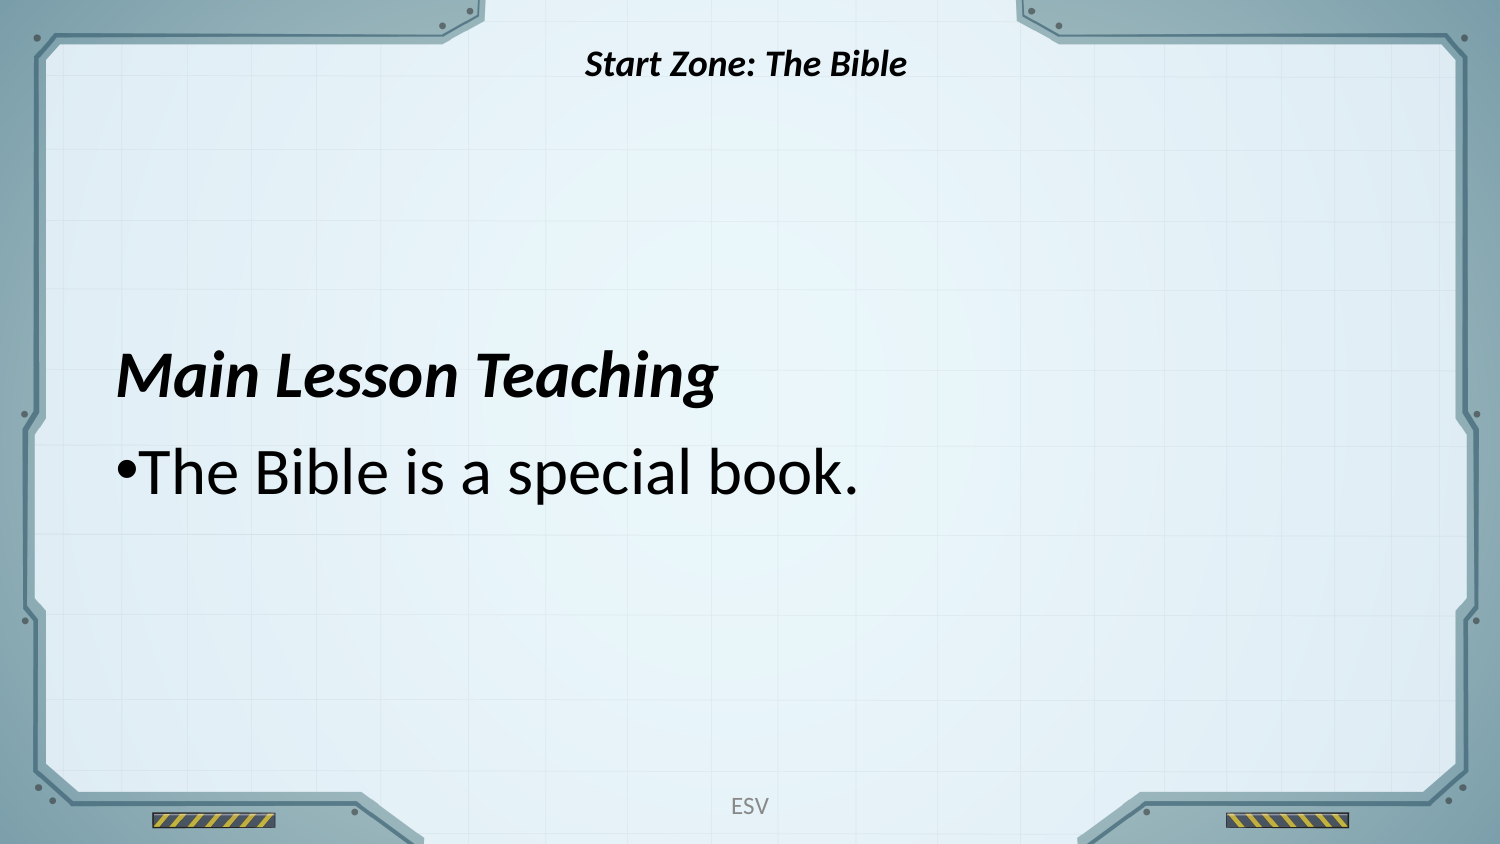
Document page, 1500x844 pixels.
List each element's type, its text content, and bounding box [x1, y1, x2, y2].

picture [0, 0, 1500, 845]
text_box Start Zone: The Bible [502, 31, 992, 92]
text_box Main Lesson Teaching The Bible is a special book. [100, 135, 1408, 704]
text_box ESV [512, 782, 988, 828]
